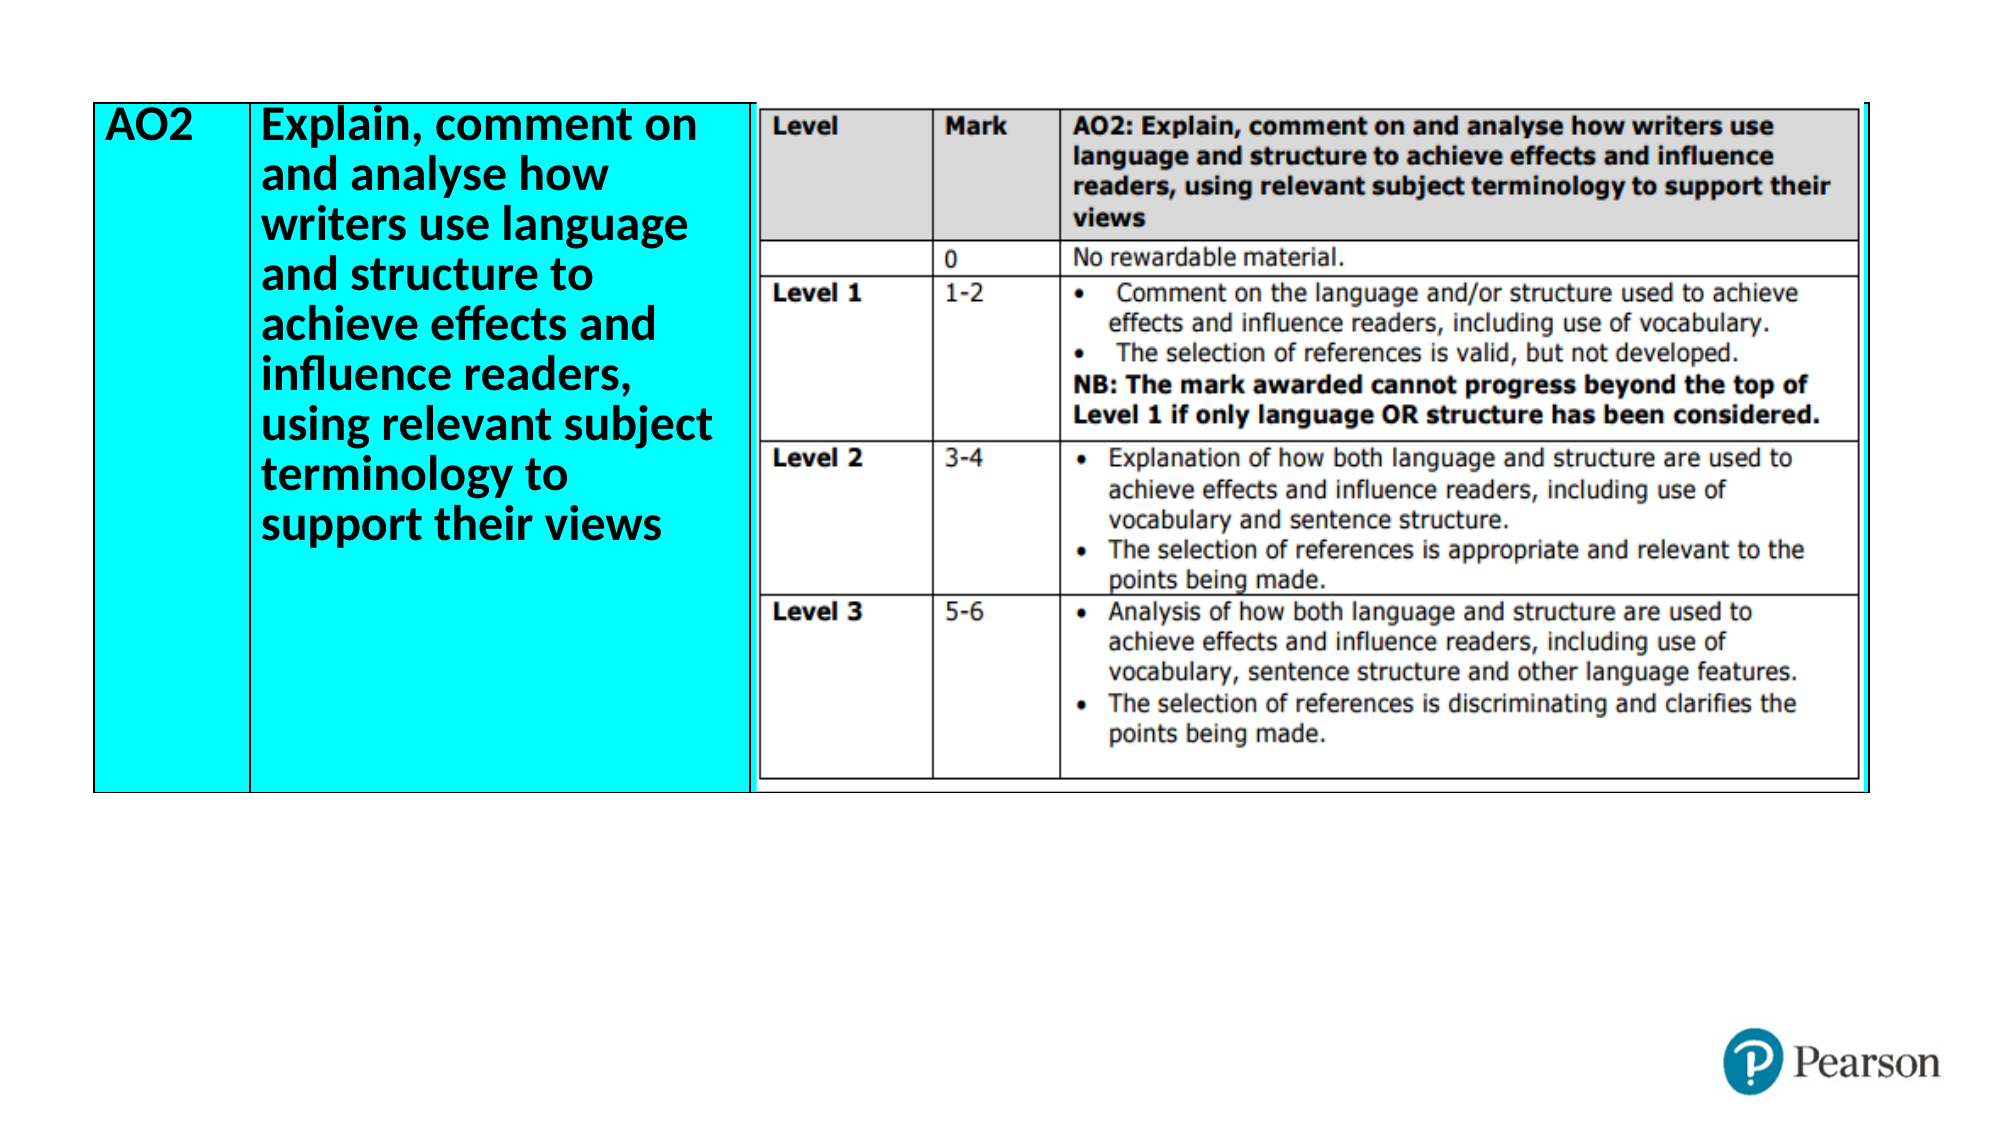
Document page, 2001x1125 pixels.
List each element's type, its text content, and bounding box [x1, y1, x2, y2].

table_header AO2 [95, 104, 249, 792]
table_header Explain, comment on and analyse how writers use language and structure to achieve effects and influence readers, using relevant subject terminology to support their views [251, 104, 749, 792]
table_header [751, 104, 1868, 792]
picture [756, 102, 1864, 791]
picture [1713, 1013, 1951, 1106]
